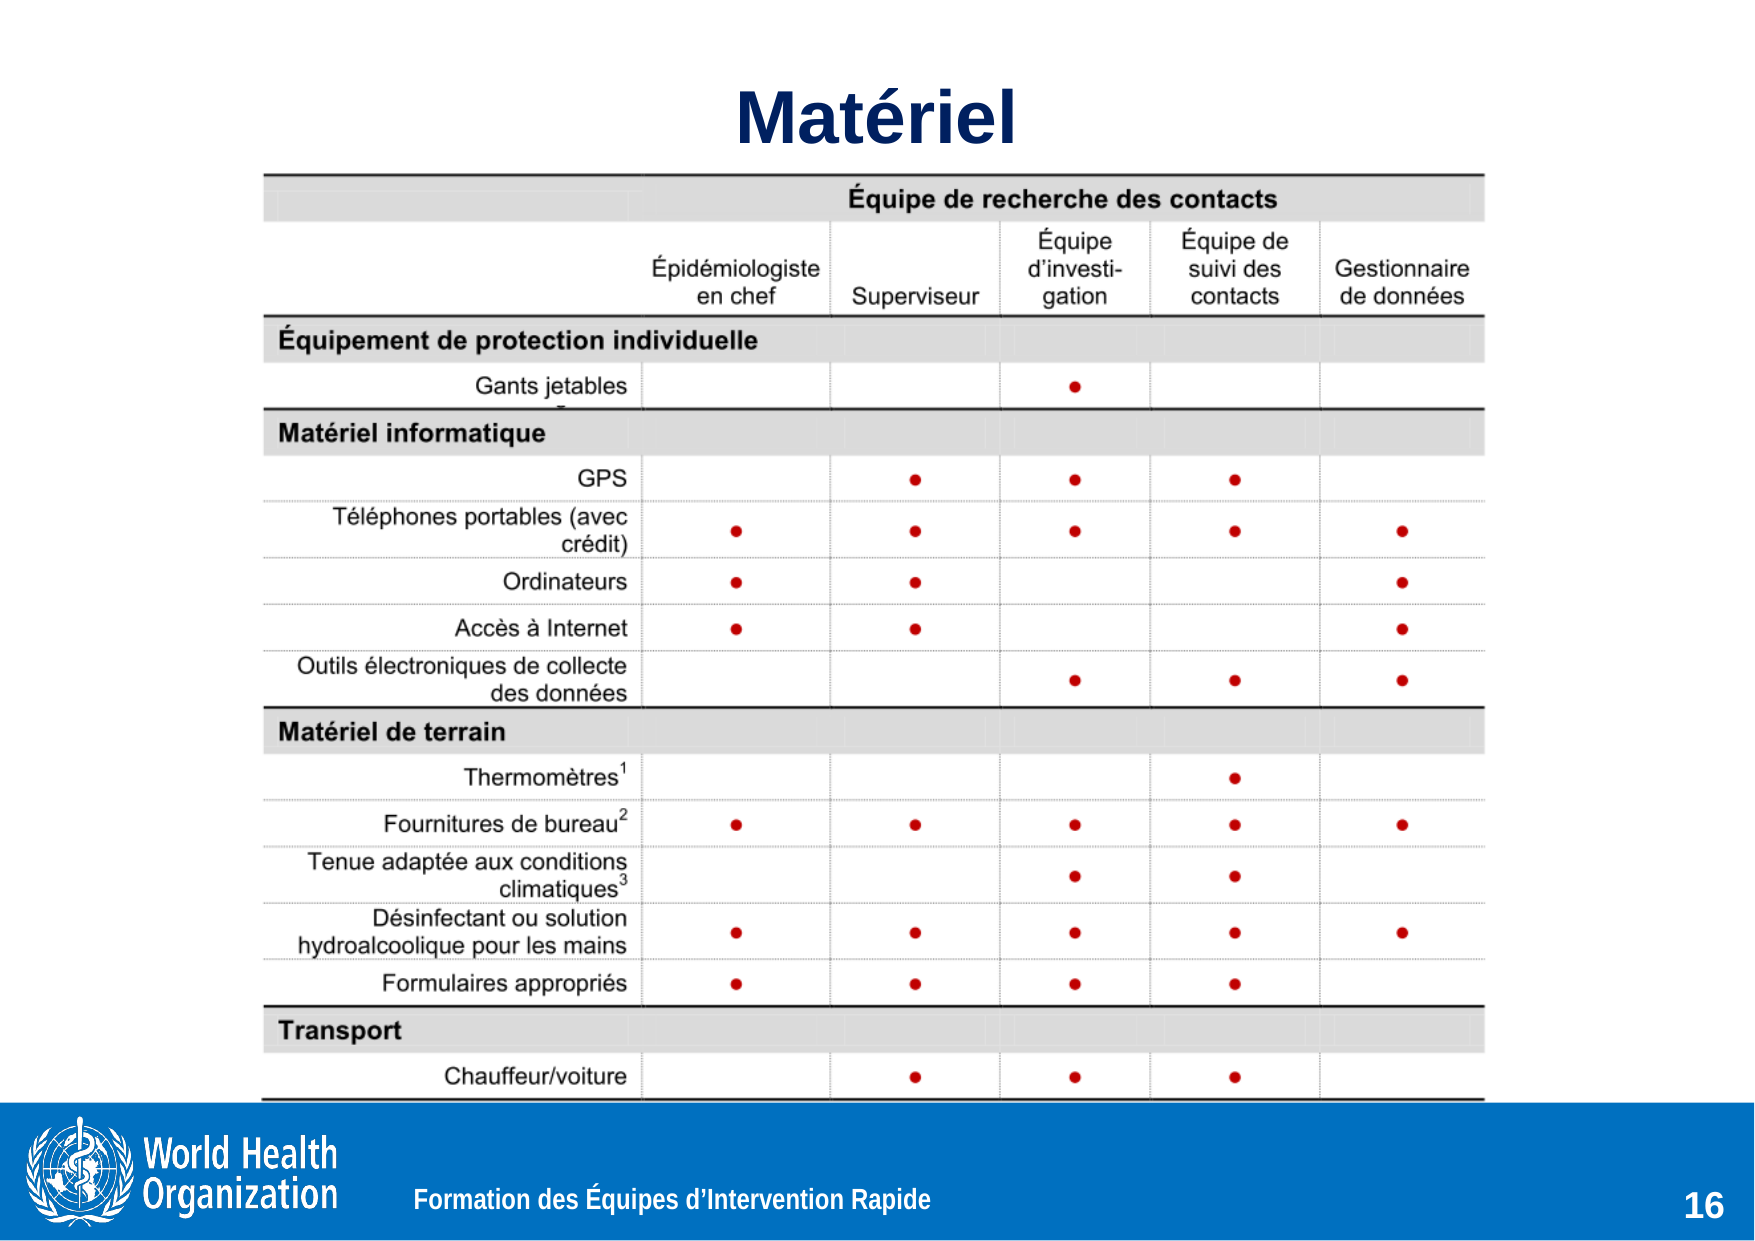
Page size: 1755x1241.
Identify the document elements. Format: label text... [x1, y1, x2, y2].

title Matériel [87, 49, 1667, 177]
picture [25, 1116, 337, 1227]
picture [260, 168, 1488, 1102]
